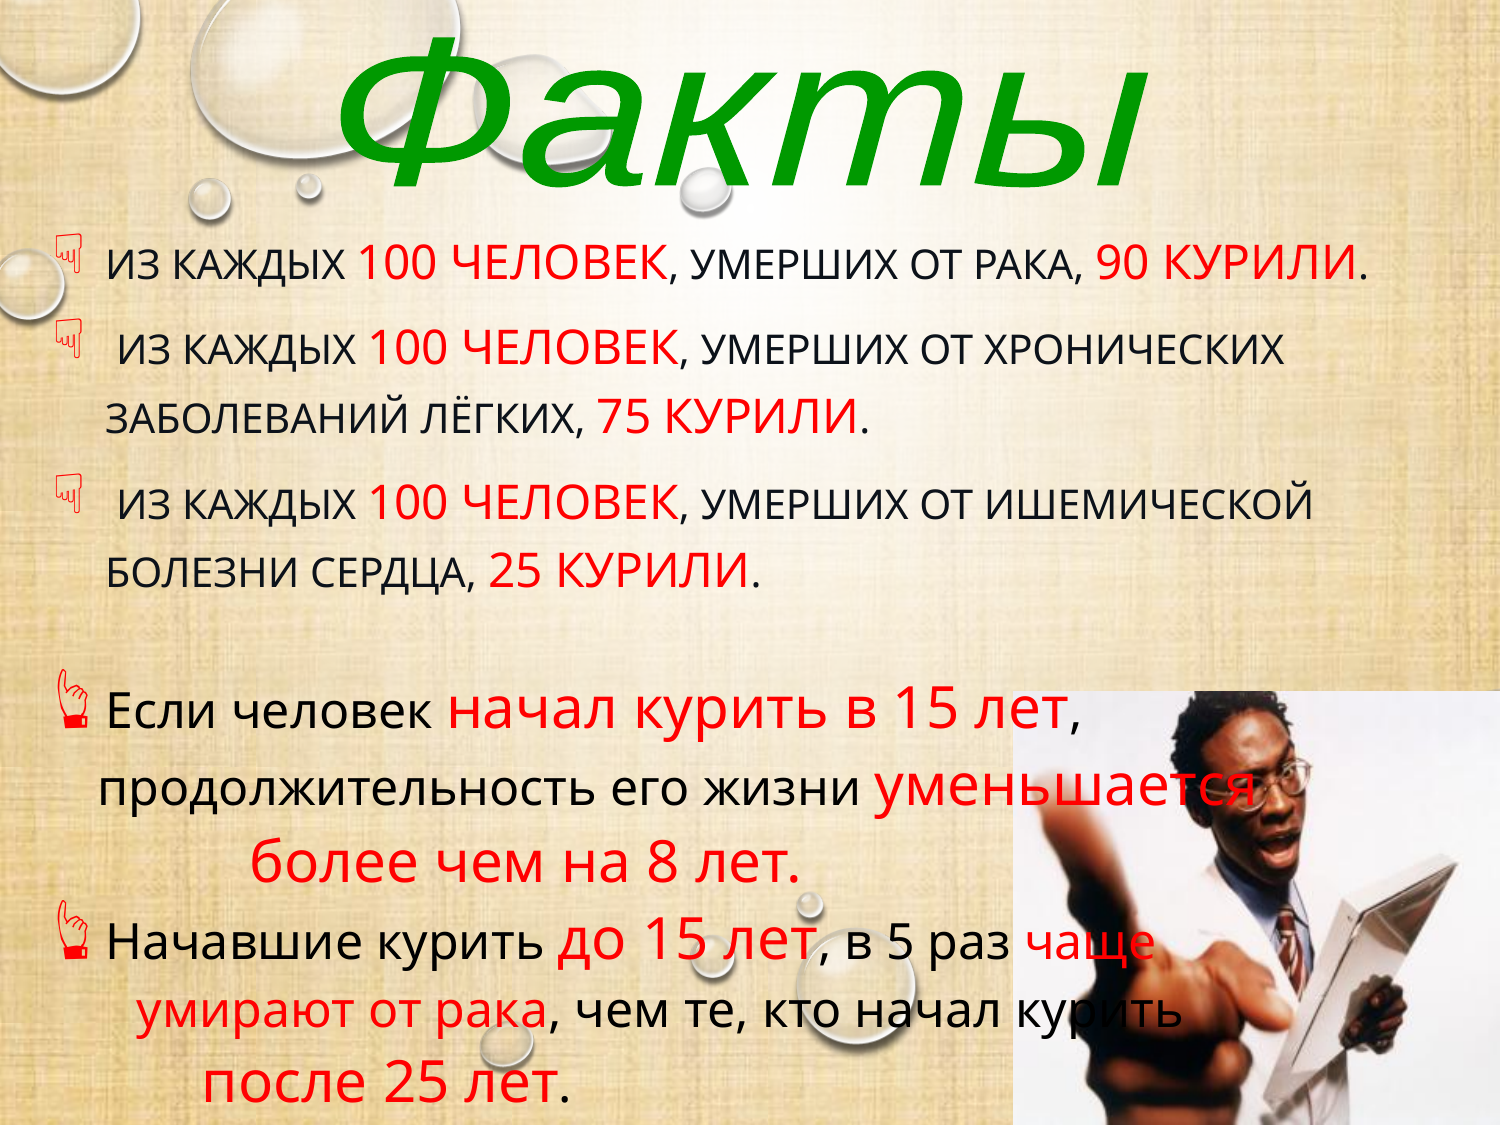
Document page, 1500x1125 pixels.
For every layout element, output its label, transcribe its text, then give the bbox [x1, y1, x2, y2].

title [112, 0, 1388, 212]
picture [0, 0, 1500, 1125]
text_box Если человек начал курить в 15 лет, продолжительность его жизни уменьшается более чем на 8 лет. Начавшие курить до 15 лет, в 5 раз чаще умирают от рака, чем те, кто начал курить после 25 лет. [23, 656, 1360, 1122]
subtitle Из каждых 100 человек, умерших от рака, 90 курили. Из каждых 100 человек, умерших от хронических заболеваний лёгких, 75 курили. Из каждых 100 человек, умерших от ишемической болезни сердца, 25 курили. [37, 212, 1438, 657]
